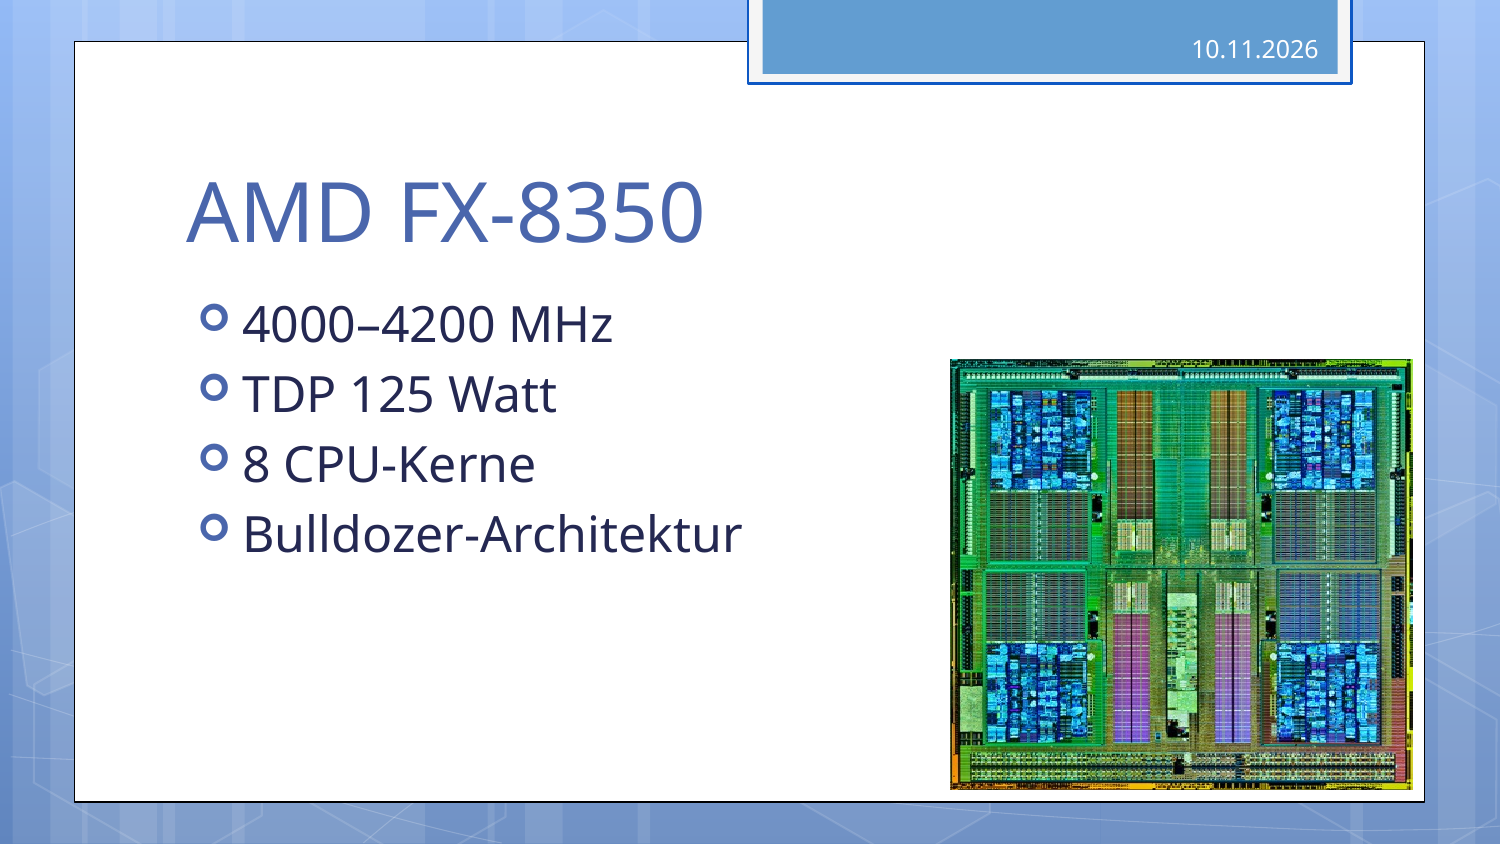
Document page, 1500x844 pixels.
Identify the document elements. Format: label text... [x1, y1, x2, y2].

list 4000–4200 MHz TDP 125 Watt 8 CPU-Kerne Bulldozer-Architektur [171, 284, 798, 715]
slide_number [983, 27, 1334, 73]
title AMD FX-8350 [171, 126, 1324, 267]
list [950, 359, 1413, 790]
